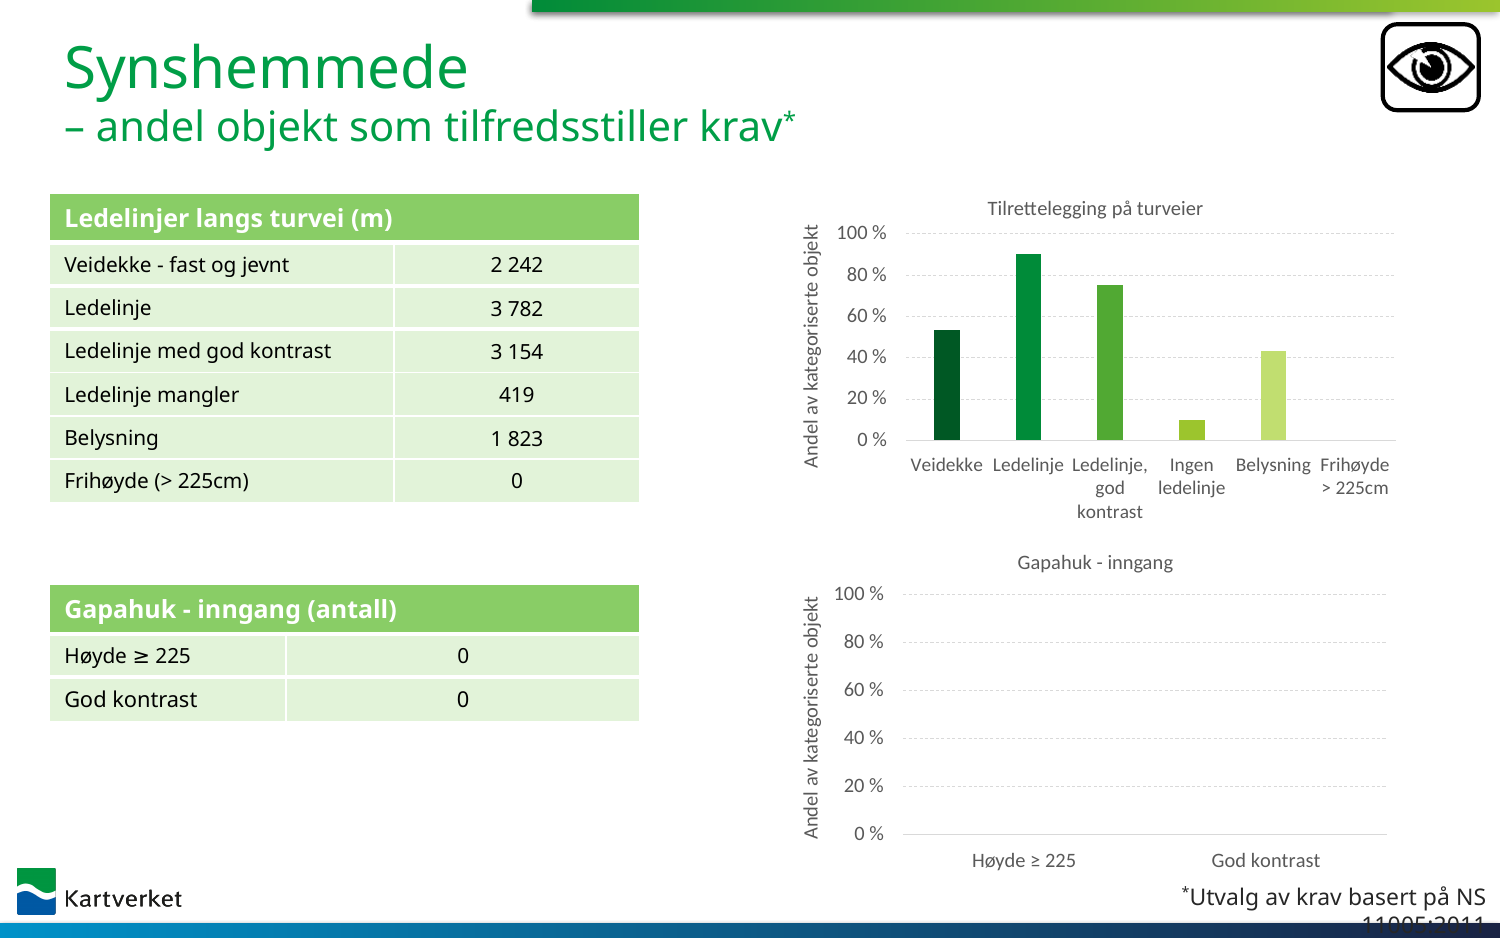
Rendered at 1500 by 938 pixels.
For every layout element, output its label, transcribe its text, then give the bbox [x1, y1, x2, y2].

table_cell 0 [395, 460, 639, 502]
table_cell 0 [287, 679, 639, 721]
table_cell Høyde ≥ 225 [50, 636, 285, 675]
table_cell Ledelinje [50, 288, 393, 327]
text_box Synshemmede – andel objekt som tilfredsstiller krav* [49, 24, 1431, 158]
table_cell Ledelinje med god kontrast [50, 331, 393, 372]
picture [791, 541, 1400, 880]
table_cell God kontrast [50, 679, 285, 721]
table_cell 419 [395, 373, 639, 415]
table_cell 2 242 [395, 245, 639, 284]
table_cell Belysning [50, 417, 393, 458]
table_cell 3 154 [395, 331, 639, 372]
table_cell 3 782 [395, 288, 639, 327]
table_cell 0 [287, 636, 639, 675]
text_box *Utvalg av krav basert på NS 11005:2011 [1068, 873, 1500, 938]
picture [791, 187, 1400, 526]
table_cell Ledelinje mangler [50, 373, 393, 415]
table_cell 1 823 [395, 417, 639, 458]
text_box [1382, 24, 1480, 111]
table_cell Frihøyde (> 225cm) [50, 460, 393, 502]
table_header Ledelinjer langs turvei (m) [50, 194, 639, 240]
table_cell Veidekke - fast og jevnt [50, 245, 393, 284]
table_header Gapahuk - inngang (antall) [50, 585, 639, 632]
